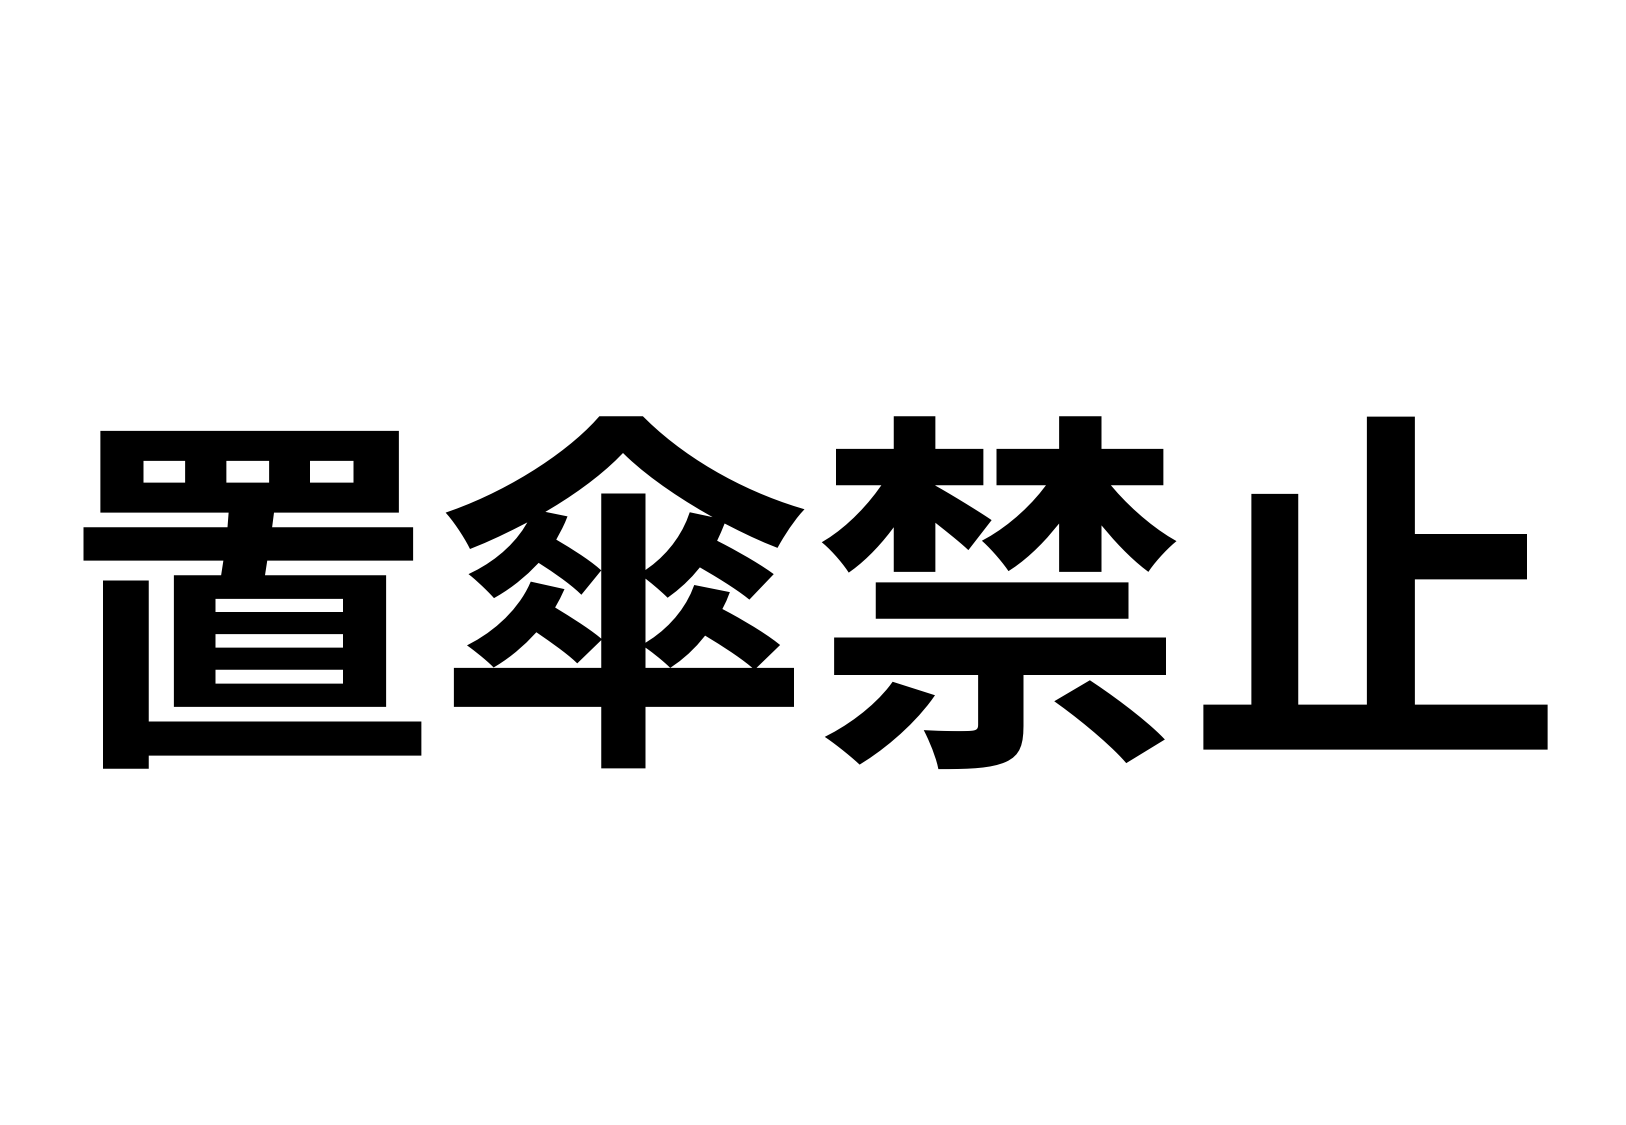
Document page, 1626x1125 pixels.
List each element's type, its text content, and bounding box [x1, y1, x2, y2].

text_box 置傘禁止 [0, 353, 1625, 818]
